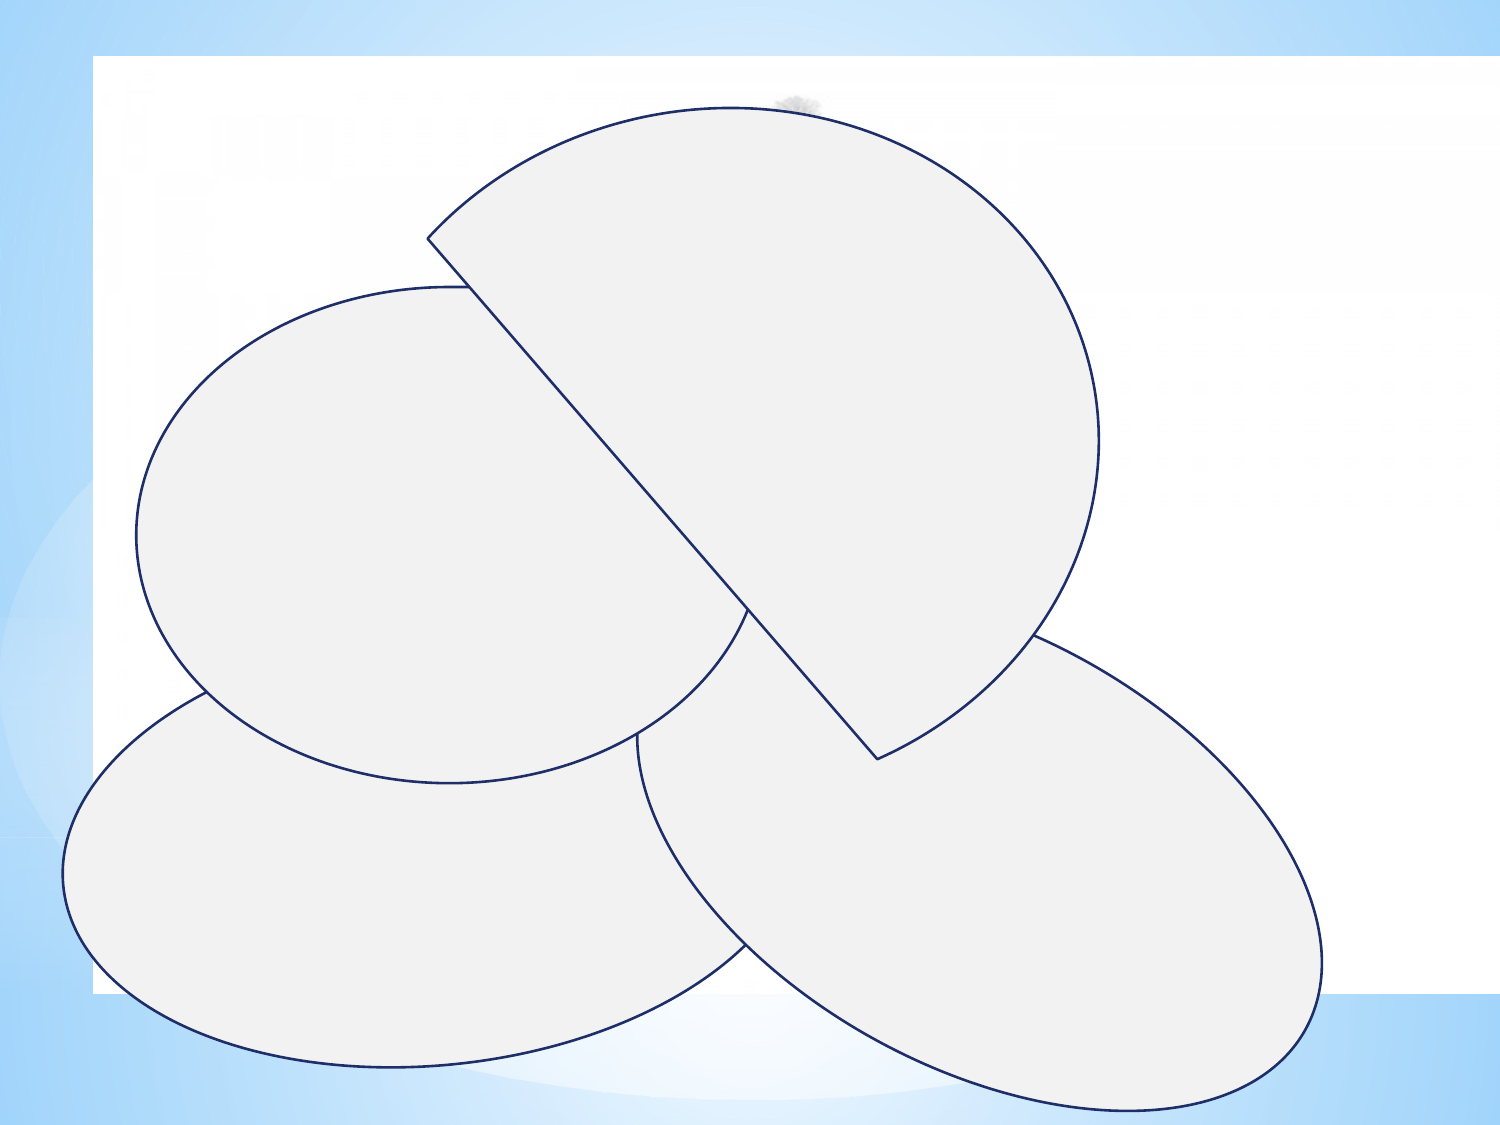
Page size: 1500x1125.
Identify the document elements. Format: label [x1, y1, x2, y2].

picture [93, 56, 1500, 995]
text_box [61, 790, 88, 954]
text_box [814, 1003, 1318, 1113]
text_box [140, 1003, 668, 1069]
